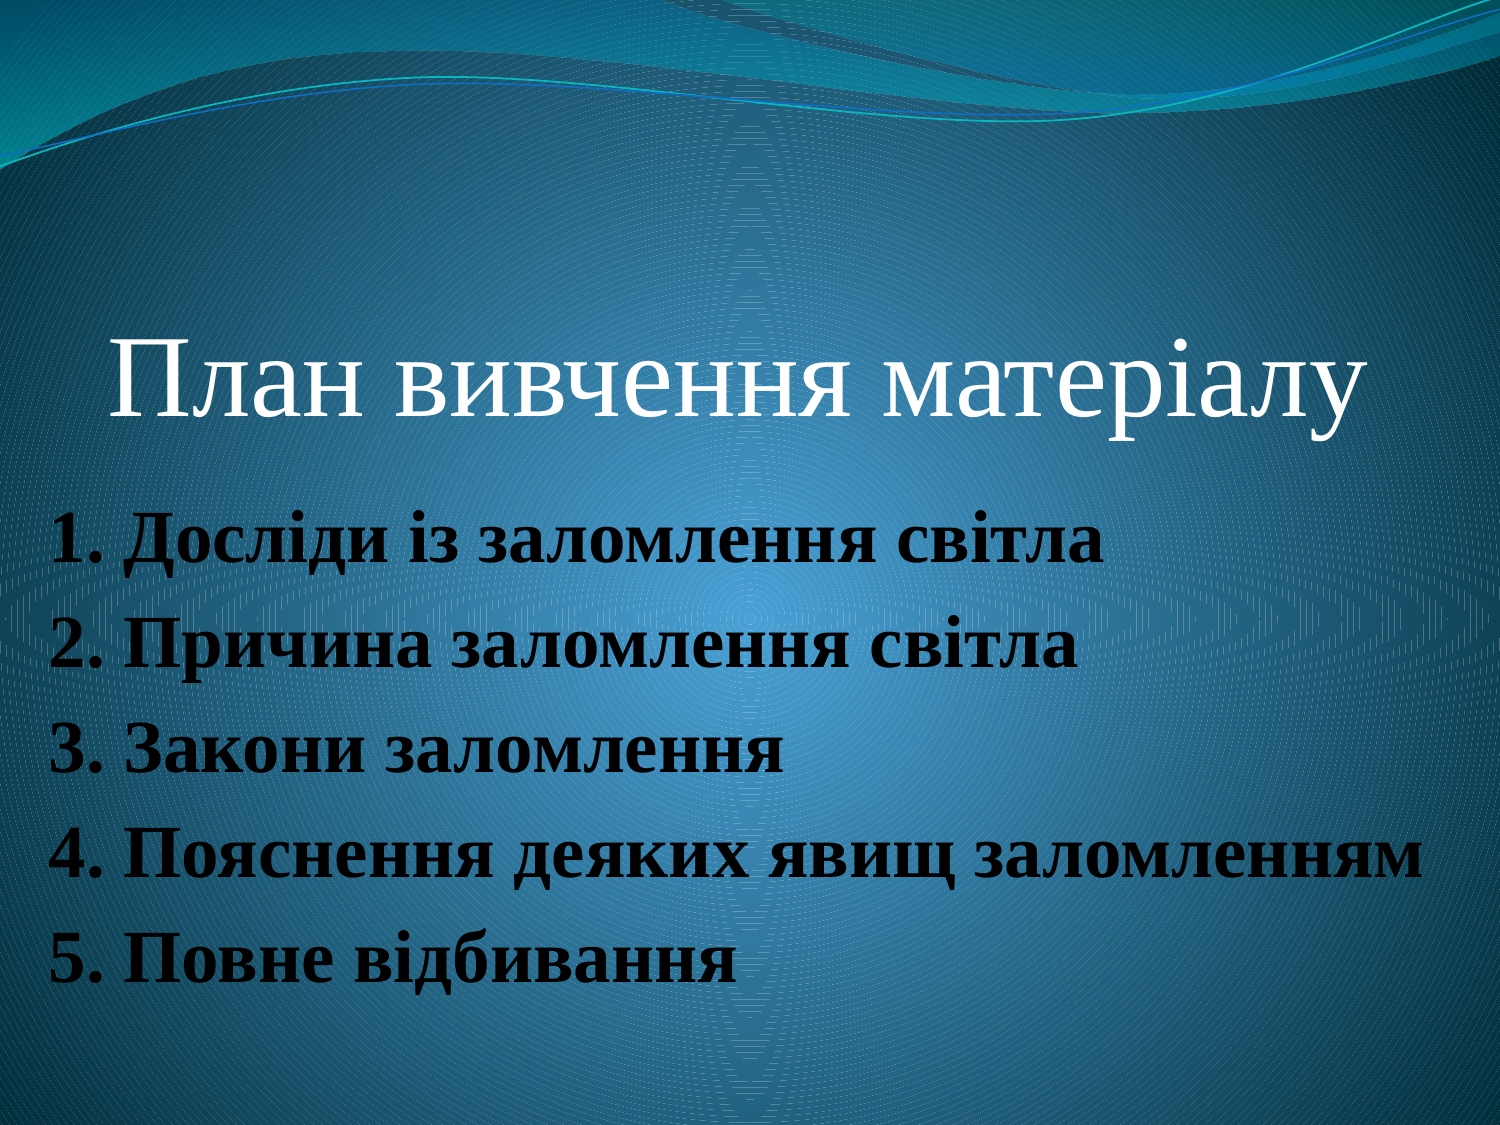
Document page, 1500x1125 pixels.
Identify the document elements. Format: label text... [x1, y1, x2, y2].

list 1. Досліди із заломлення світла 2. Причина заломлення світла 3. Закони заломлення 4. Пояснення деяких явищ заломленням 5. Повне відбивання [41, 479, 1455, 1036]
title План вивчення матеріалу [76, 125, 1400, 440]
